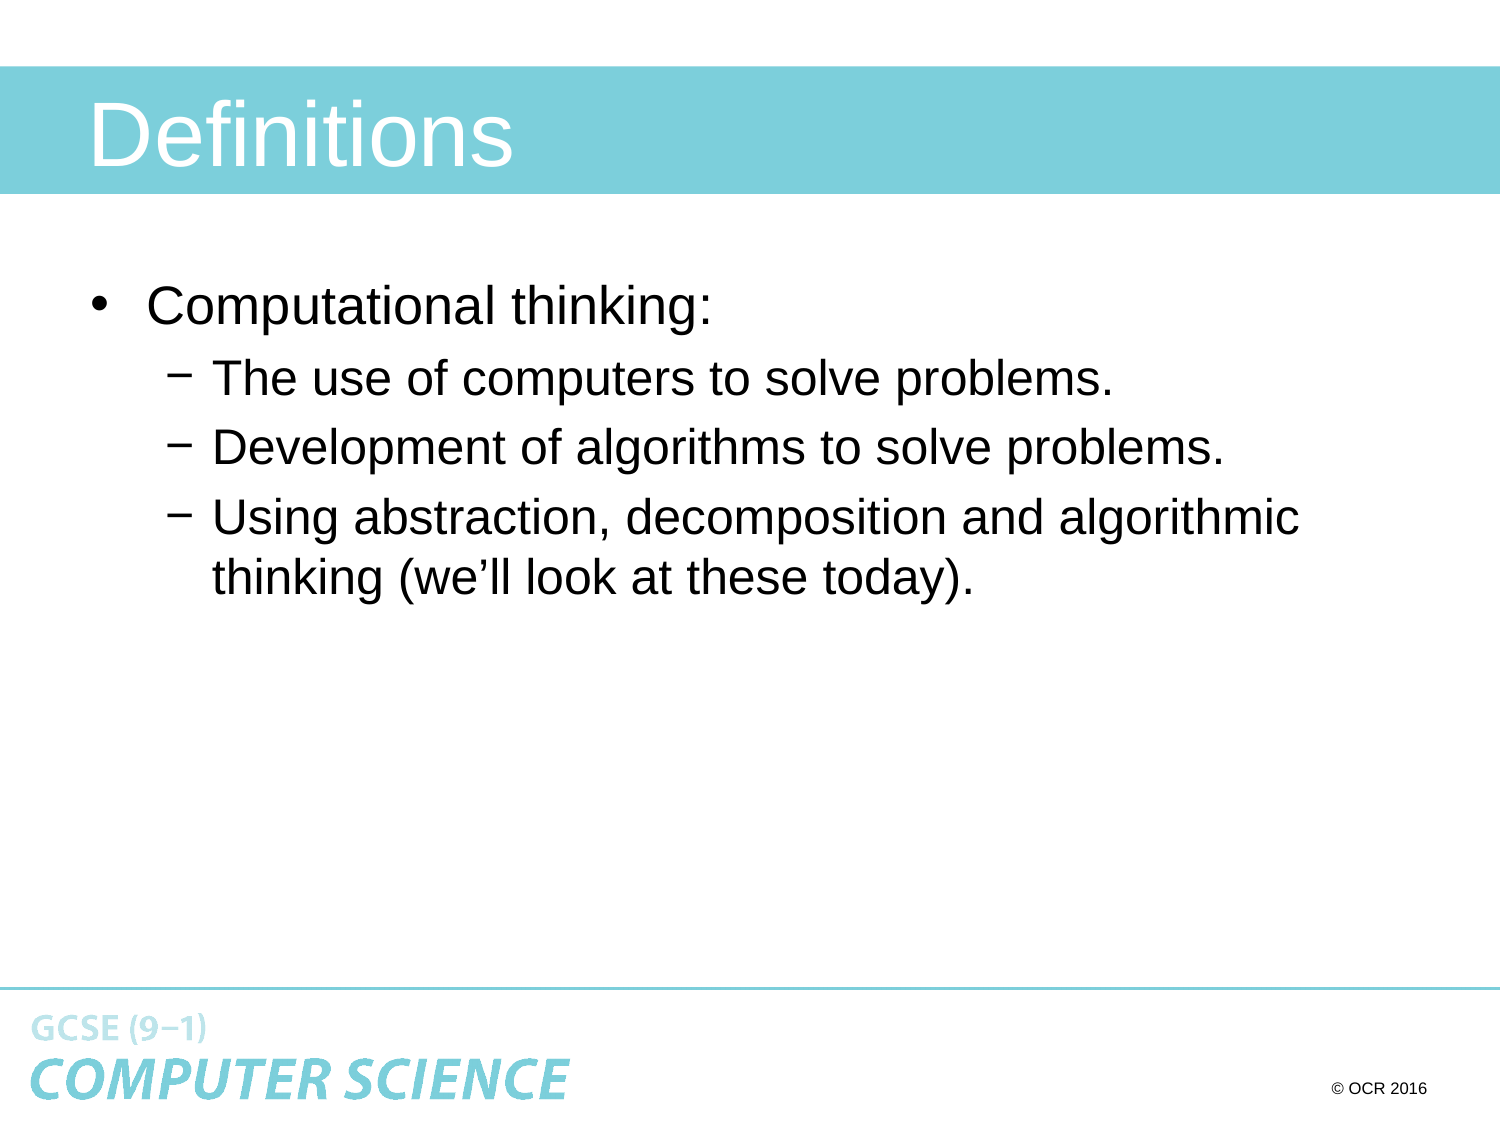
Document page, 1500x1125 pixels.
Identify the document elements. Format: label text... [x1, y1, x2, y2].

title Definitions [0, 66, 1500, 194]
list Computational thinking: The use of computers to solve problems. Development of algorithms to solve problems. Using abstraction, decomposition and algorithmic thinking (we’ll look at these today). [75, 262, 1425, 965]
picture [0, 987, 1500, 1124]
